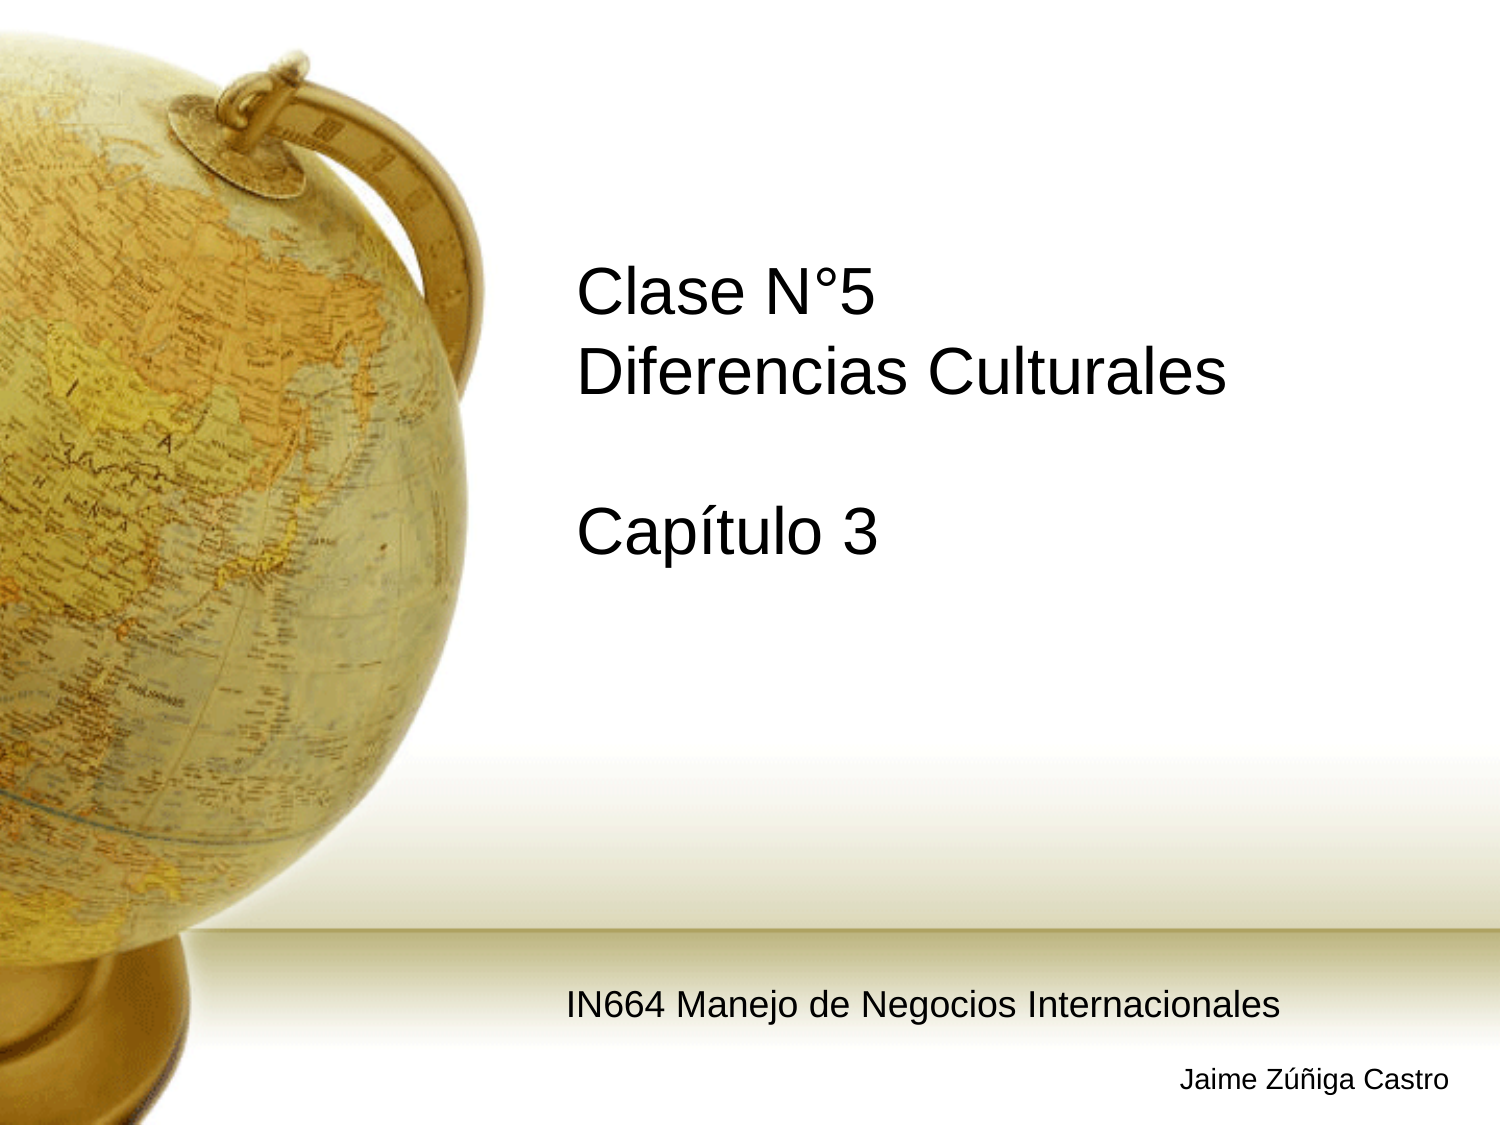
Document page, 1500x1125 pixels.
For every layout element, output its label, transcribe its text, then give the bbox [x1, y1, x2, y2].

subtitle IN664 Manejo de Negocios Internacionales [550, 972, 1363, 1055]
picture [0, 0, 1500, 1125]
title Clase N°5 Diferencias Culturales Capítulo 3 [560, 187, 1384, 576]
text_box Jaime Zúñiga Castro [653, 1053, 1465, 1114]
